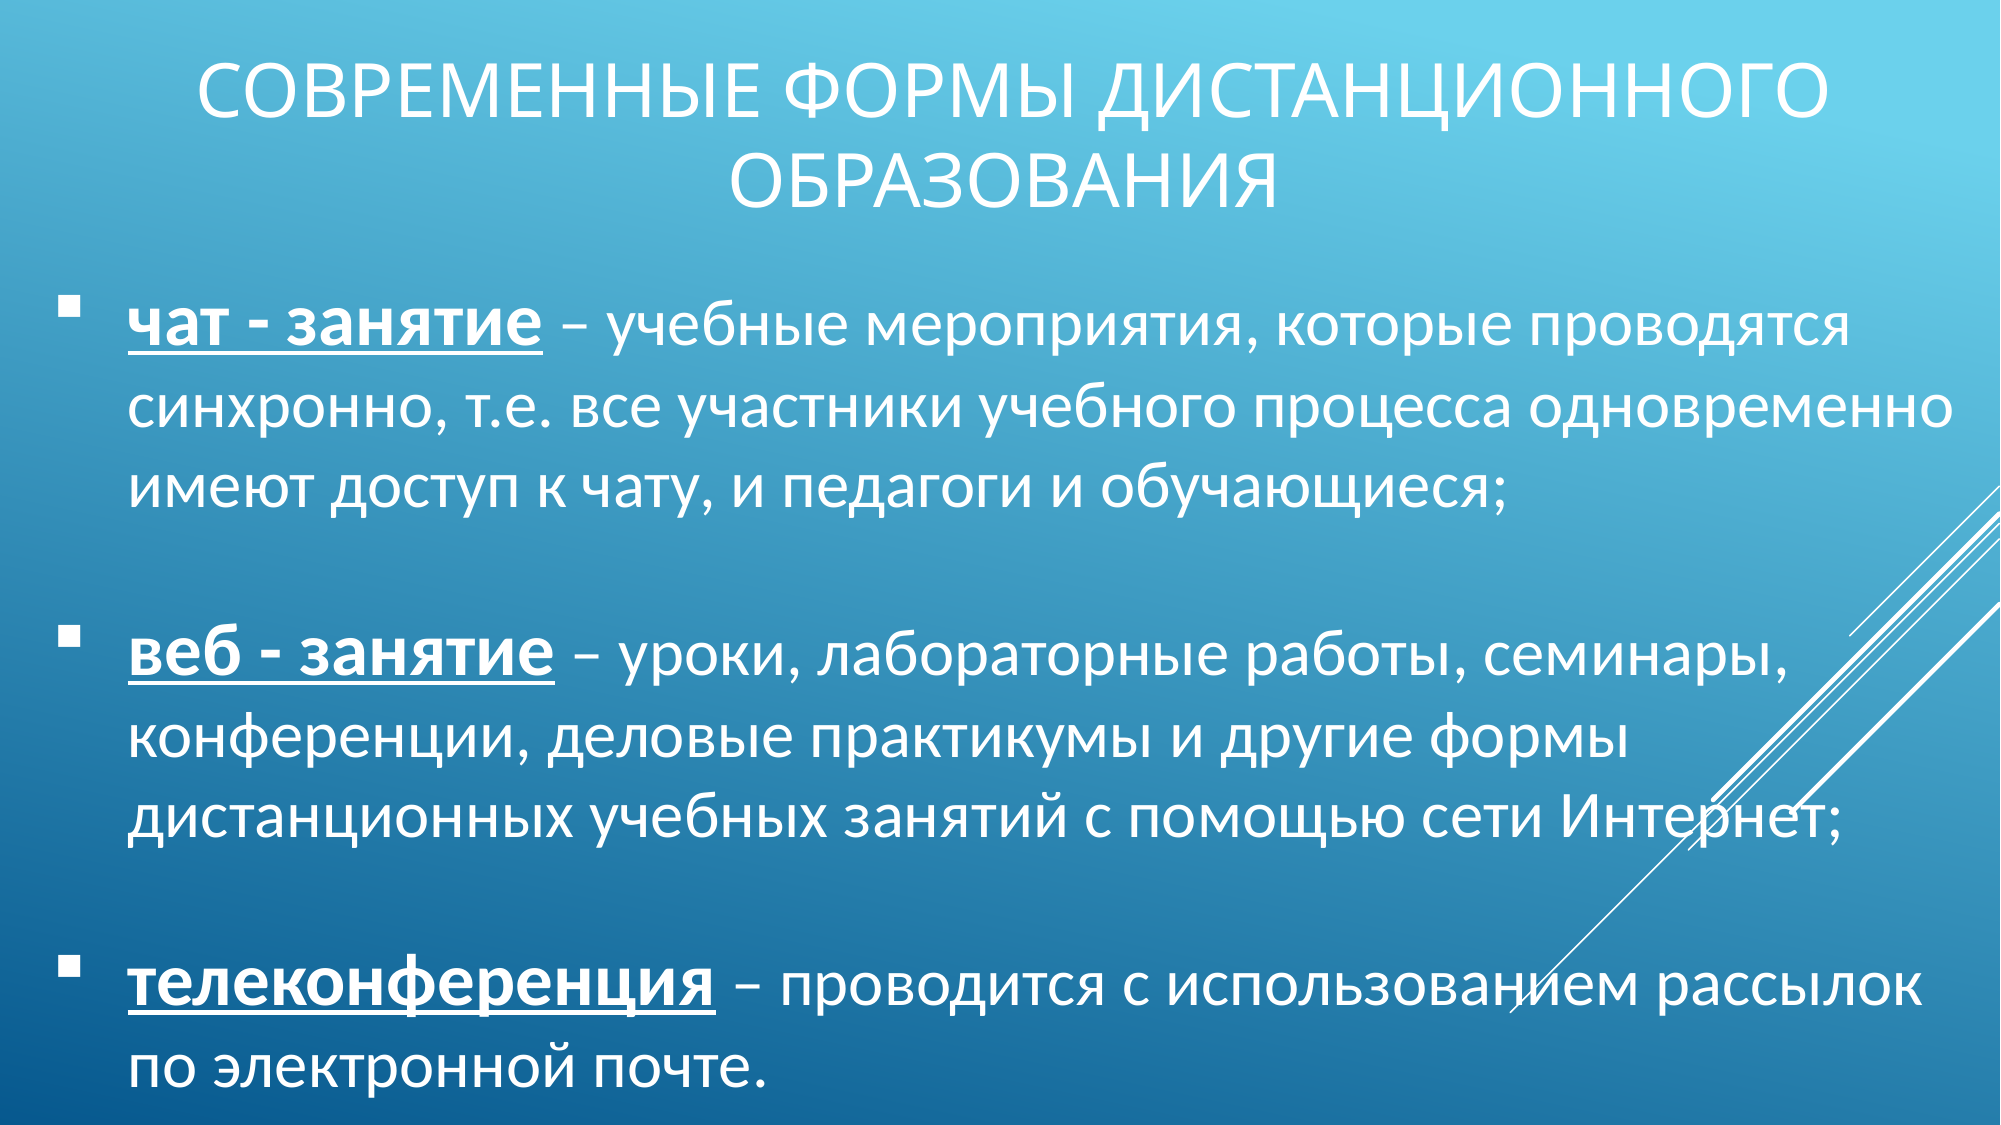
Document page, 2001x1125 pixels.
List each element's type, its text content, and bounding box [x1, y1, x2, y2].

text_box чат - занятие – учебные мероприятия, которые проводятся синхронно, т.е. все участники учебного процесса одновременно имеют доступ к чату, и педагоги и обучающиеся; веб - занятие – уроки, лабораторные работы, семинары, конференции, деловые практикумы и другие формы дистанционных учебных занятий с помощью сети Интернет; телеконференция – проводится с использованием рассылок по электронной почте. [38, 263, 1974, 1108]
title современные формы дистанционного образования [163, 9, 1866, 257]
